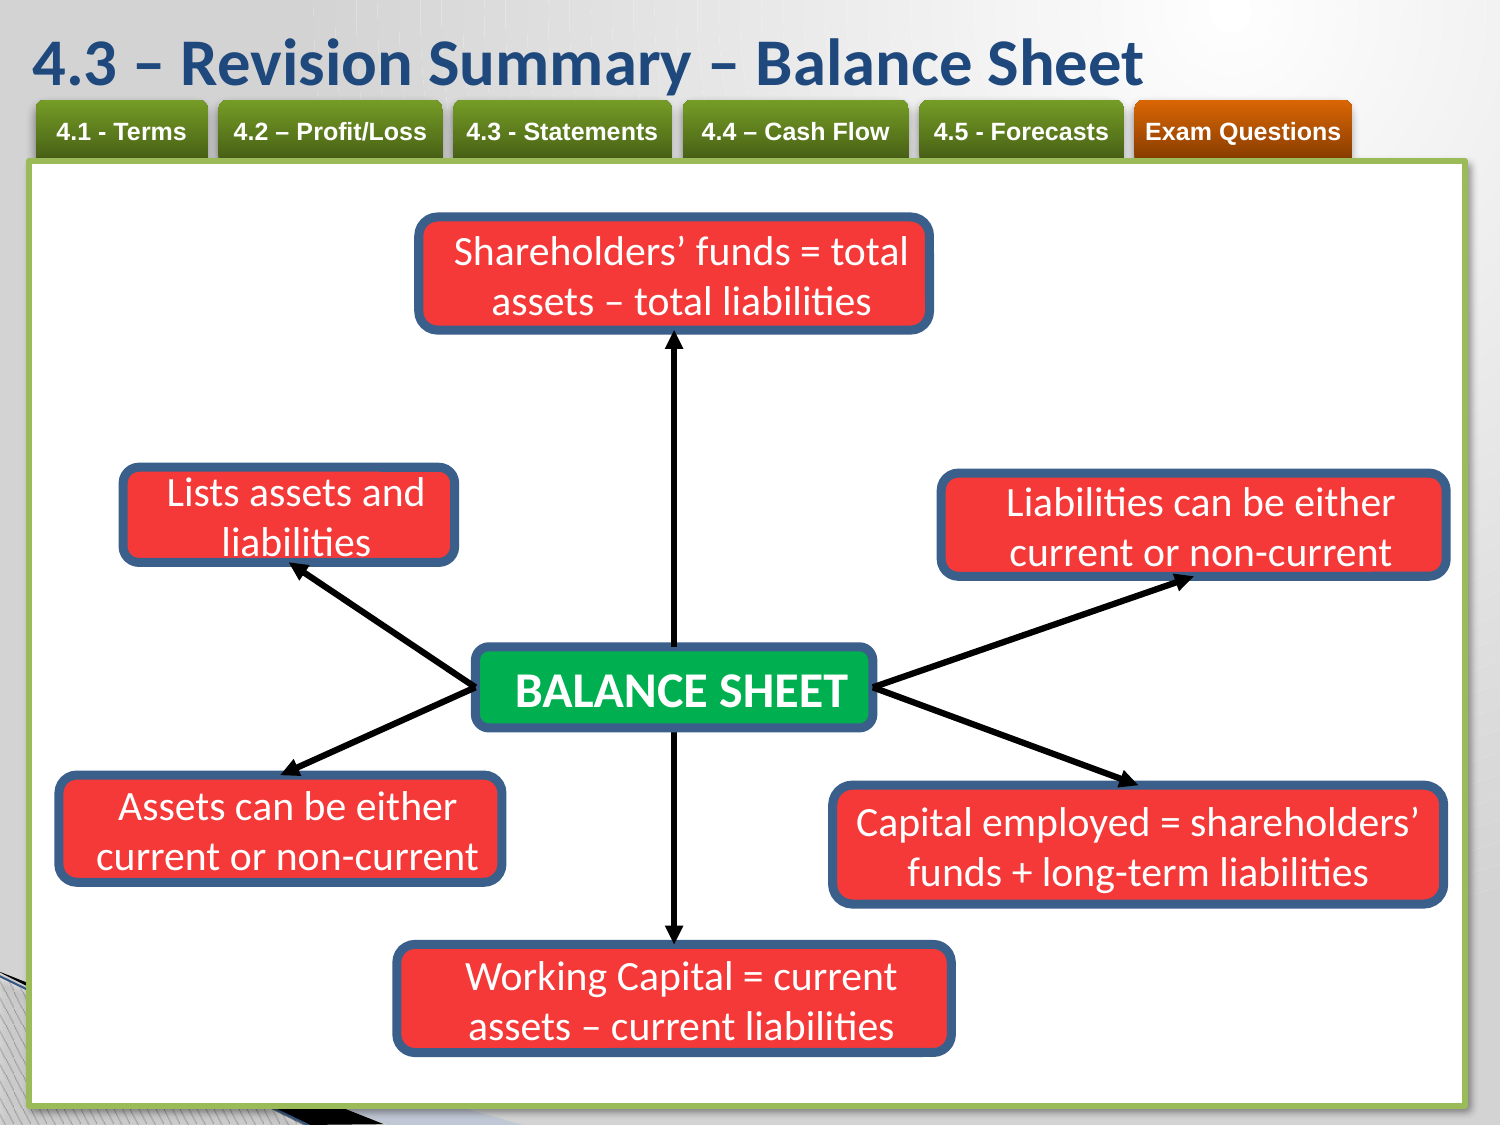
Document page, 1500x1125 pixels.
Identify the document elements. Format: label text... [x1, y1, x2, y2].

text_box BALANCE SHEET [481, 659, 866, 727]
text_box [396, 727, 952, 1053]
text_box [872, 472, 1447, 688]
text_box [58, 687, 503, 883]
title 4.3 – Revision Summary – Balance Sheet [17, 7, 1282, 110]
picture [281, 1114, 303, 1125]
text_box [122, 467, 476, 687]
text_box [832, 687, 1444, 905]
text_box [418, 216, 930, 647]
